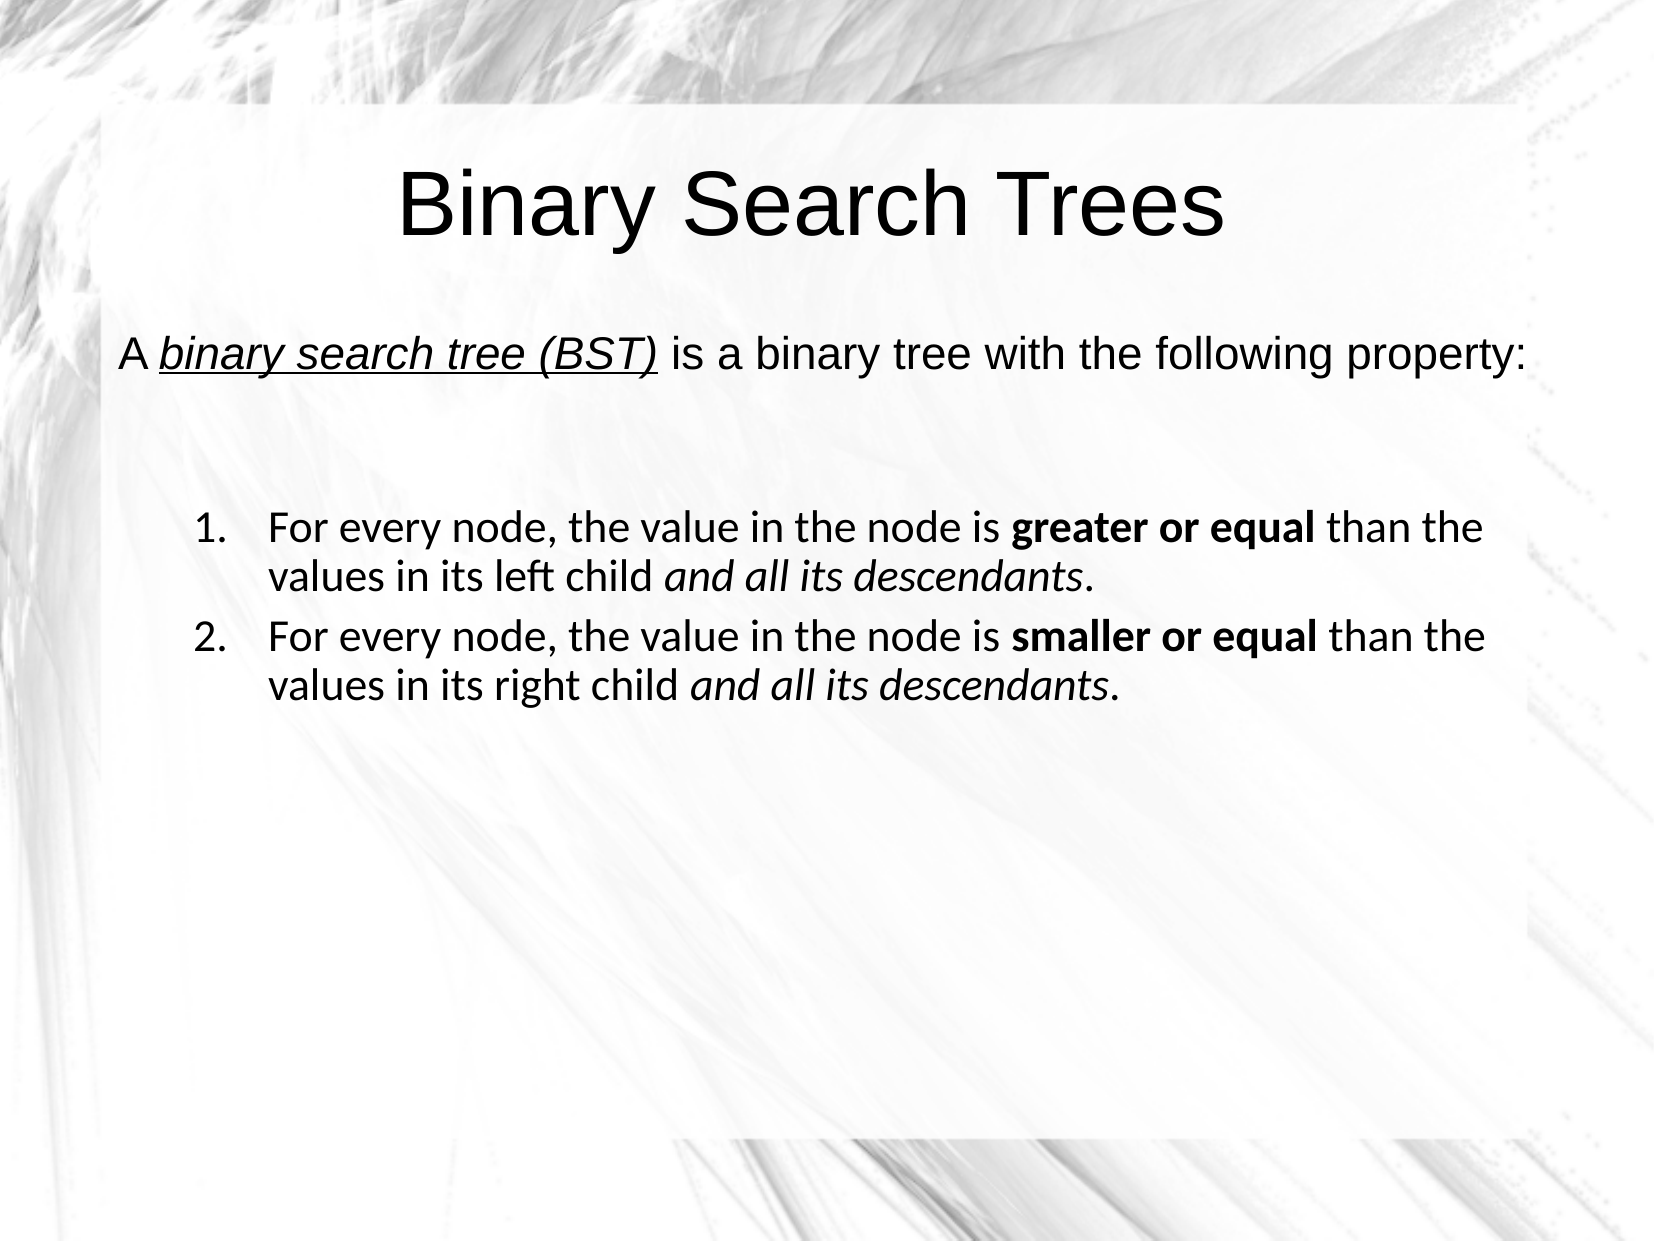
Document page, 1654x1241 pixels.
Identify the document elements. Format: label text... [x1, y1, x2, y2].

list A binary search tree (BST) is a binary tree with the following property: For every node, the value in the node is greater or equal than the values in its left child and all its descendants. For every node, the value in the node is smaller or equal than the values in its right child and all its descendants. [118, 319, 1571, 1109]
picture [0, 0, 1654, 1241]
title Binary Search Trees [118, 93, 1506, 299]
